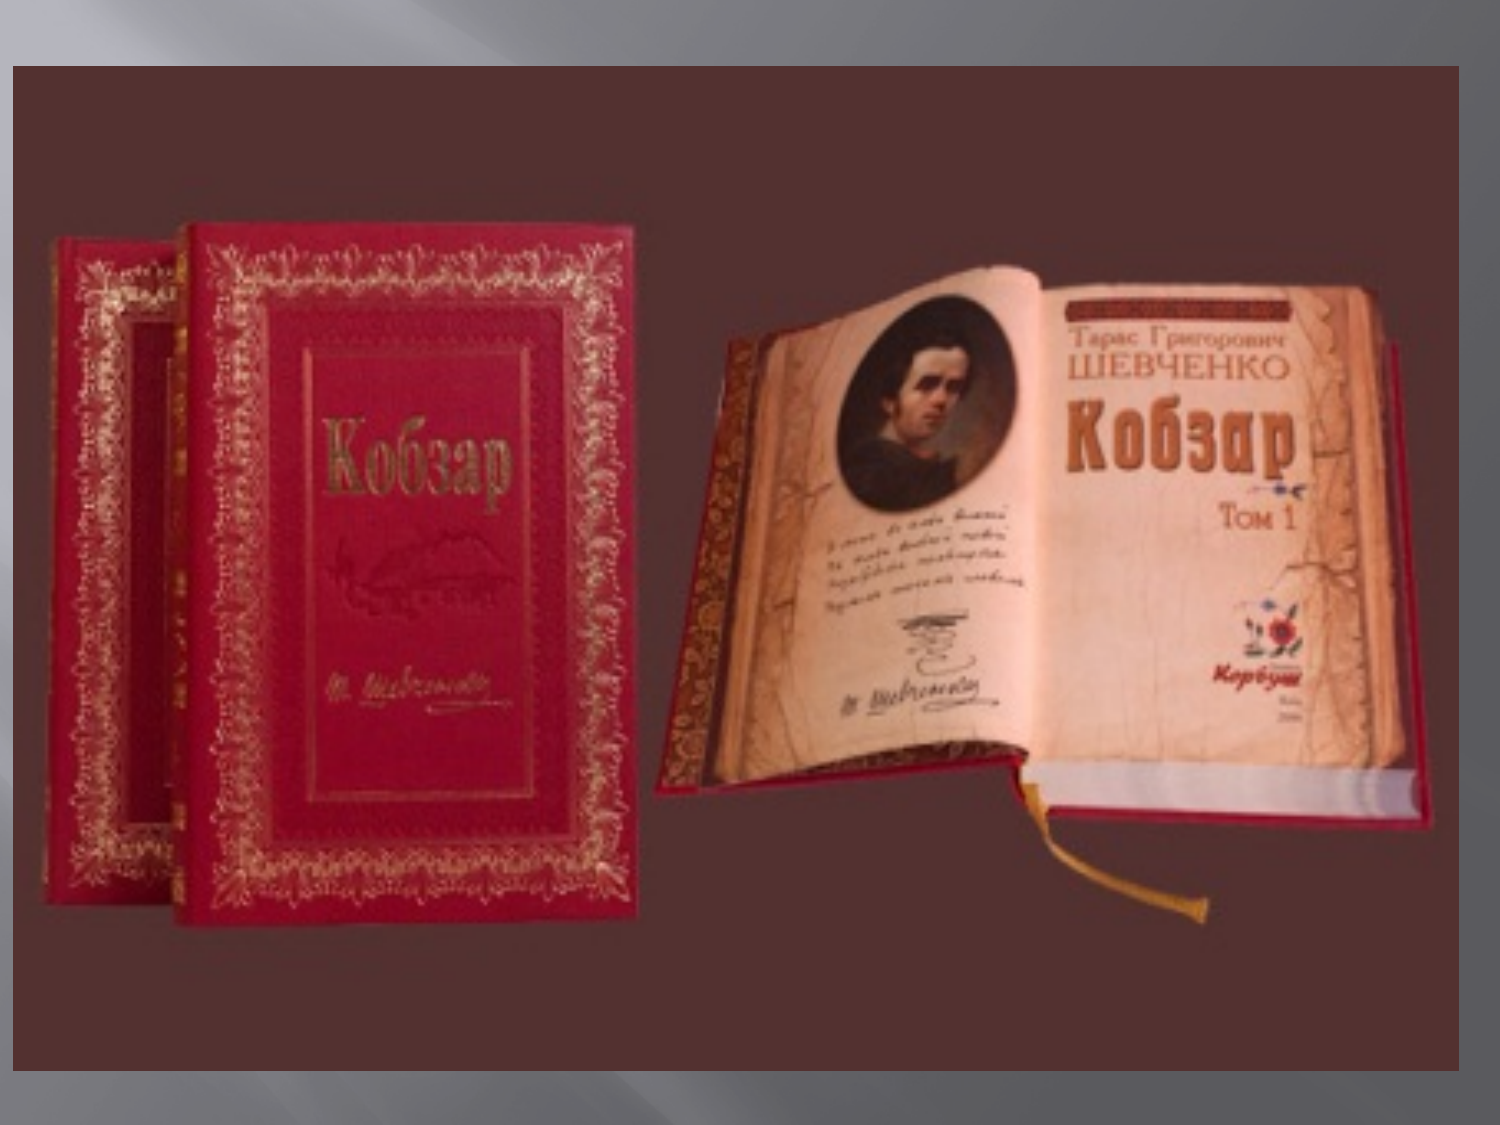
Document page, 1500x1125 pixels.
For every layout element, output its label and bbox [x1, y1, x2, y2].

picture [13, 66, 1459, 1071]
